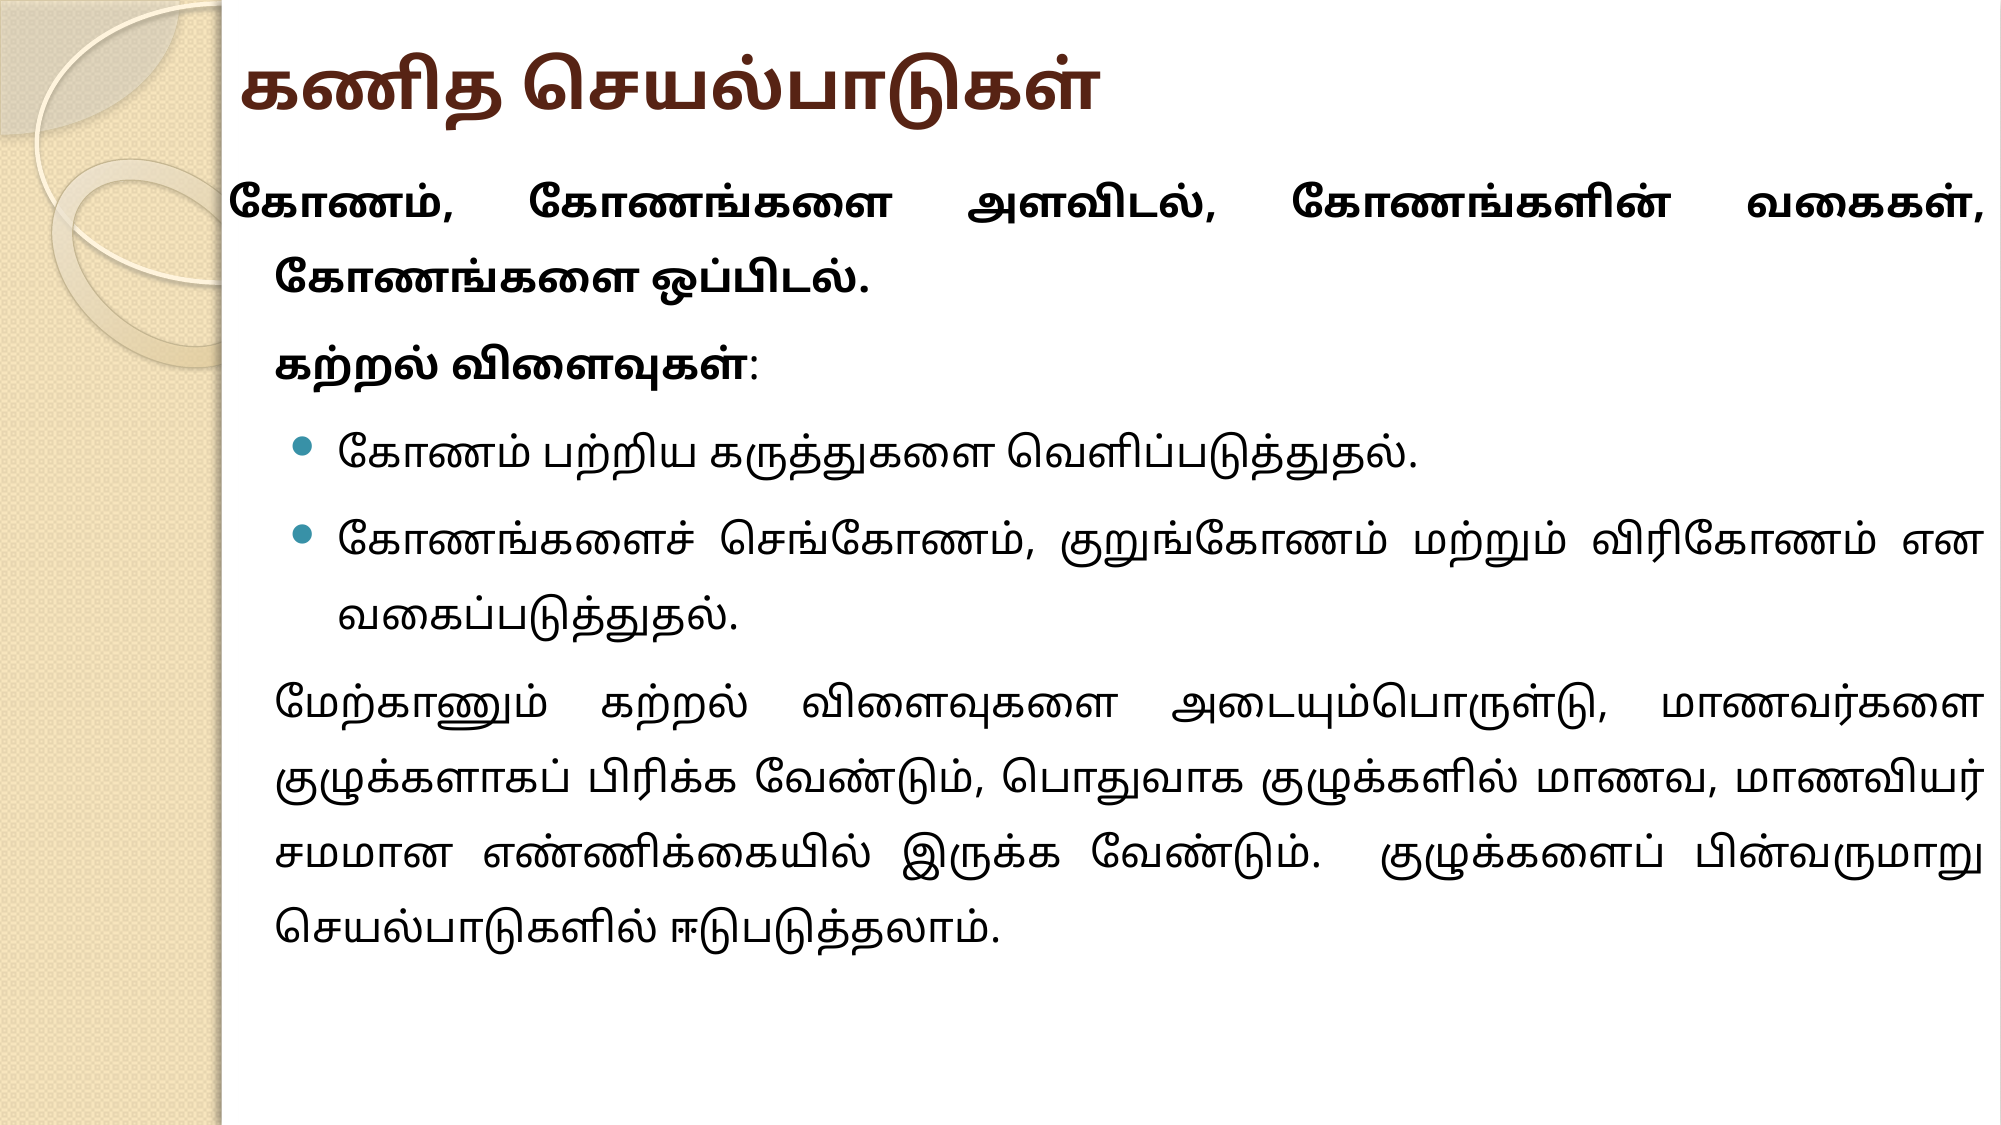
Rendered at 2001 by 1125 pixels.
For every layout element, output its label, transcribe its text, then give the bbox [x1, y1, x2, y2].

title கணித செயல்பாடுகள் [225, 24, 1950, 141]
list கோணம், கோணங்களை அளவிடல், கோணங்களின் வகைகள், கோணங்களை ஒப்பிடல். கற்றல் விளைவுகள்: கோணம் பற்றிய கருத்துகளை வெளிப்படுத்துதல். கோணங்களைச் செங்கோணம், குறுங்கோணம் மற்றும் விரிகோணம் என வகைப்படுத்துதல். மேற்காணும் கற்றல் விளைவுகளை அடையும்பொருள்டு, மாணவர்களை குழுக்களாகப் பிரிக்க வேண்டும், பொதுவாக குழுக்களில் மாணவ, மாணவியர் சமமான எண்ணிக்கையில் இருக்க வேண்டும். குழுக்களைப் பின்வருமாறு செயல்பாடுகளில் ஈடுபடுத்தலாம். [200, 143, 2000, 1125]
